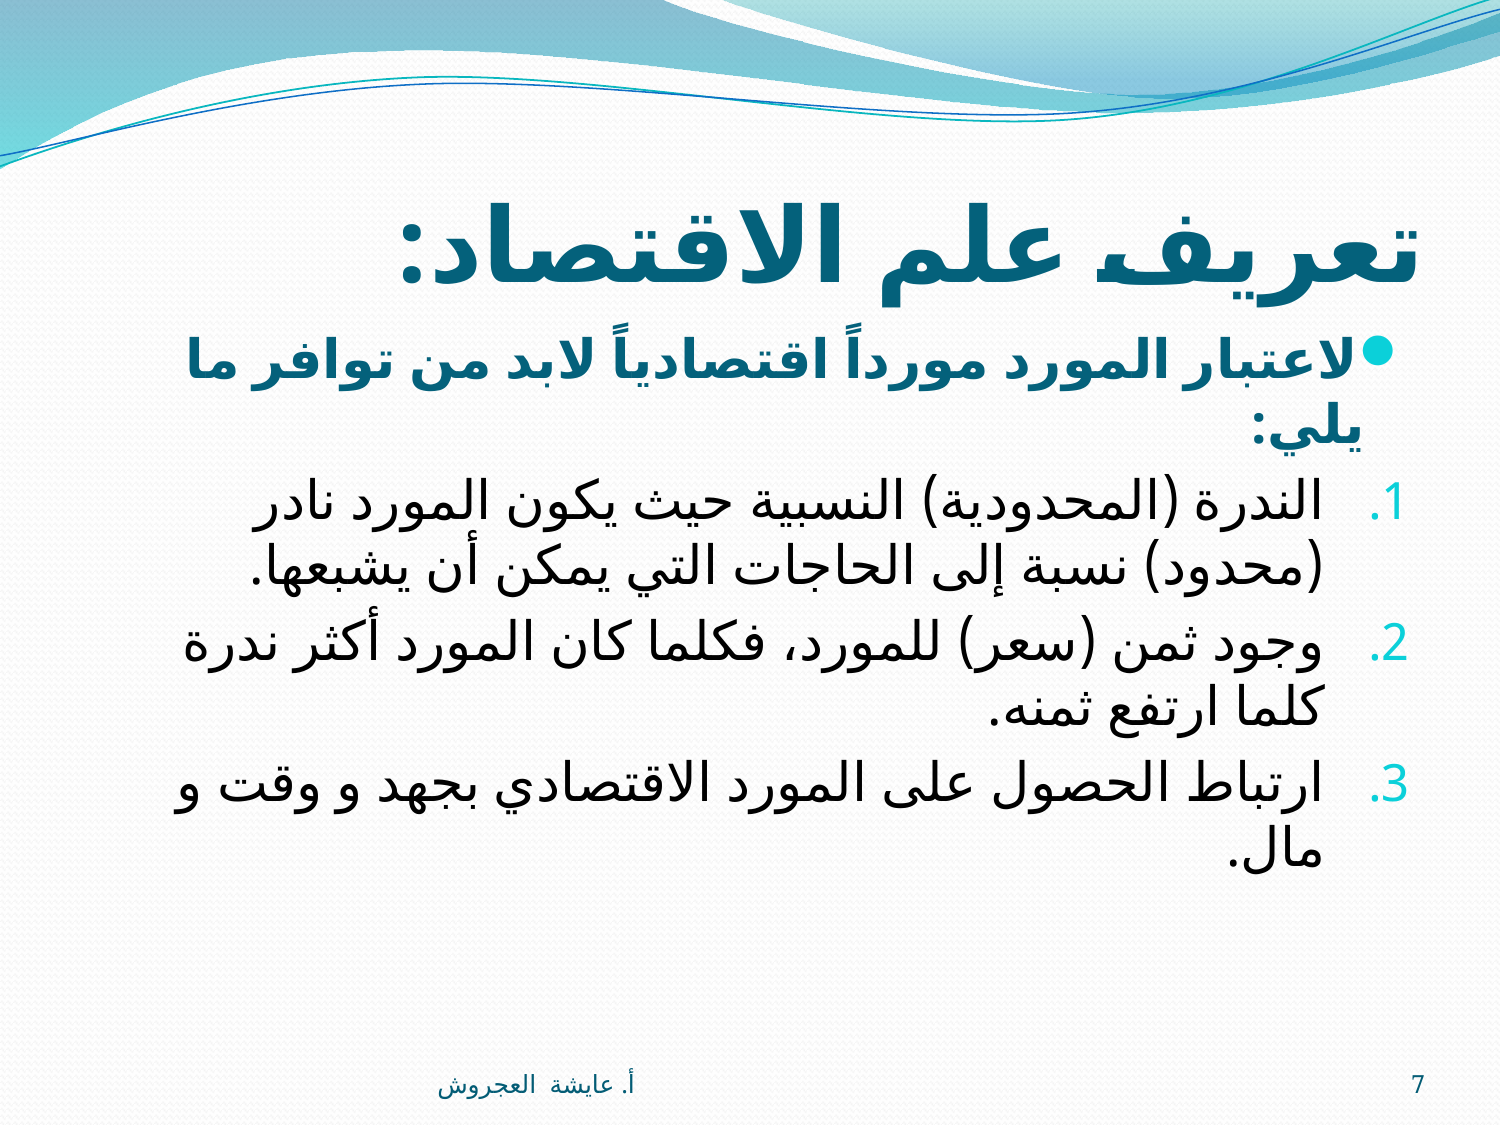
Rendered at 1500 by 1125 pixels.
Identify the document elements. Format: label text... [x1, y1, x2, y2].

title تعريف علم الاقتصاد: [75, 115, 1425, 303]
slide_number 7 [1299, 1042, 1425, 1103]
list لاعتبار المورد مورداً اقتصادياً لابد من توافر ما يلي: الندرة (المحدودية) النسبية حيث يكون المورد نادر (محدود) نسبة إلى الحاجات التي يمكن أن يشبعها. وجود ثمن (سعر) للمورد، فكلما كان المورد أكثر ندرة كلما ارتفع ثمنه. ارتباط الحصول على المورد الاقتصادي بجهد و وقت و مال. [75, 317, 1425, 1038]
footer أ. عايشة العجروش [437, 1042, 988, 1103]
